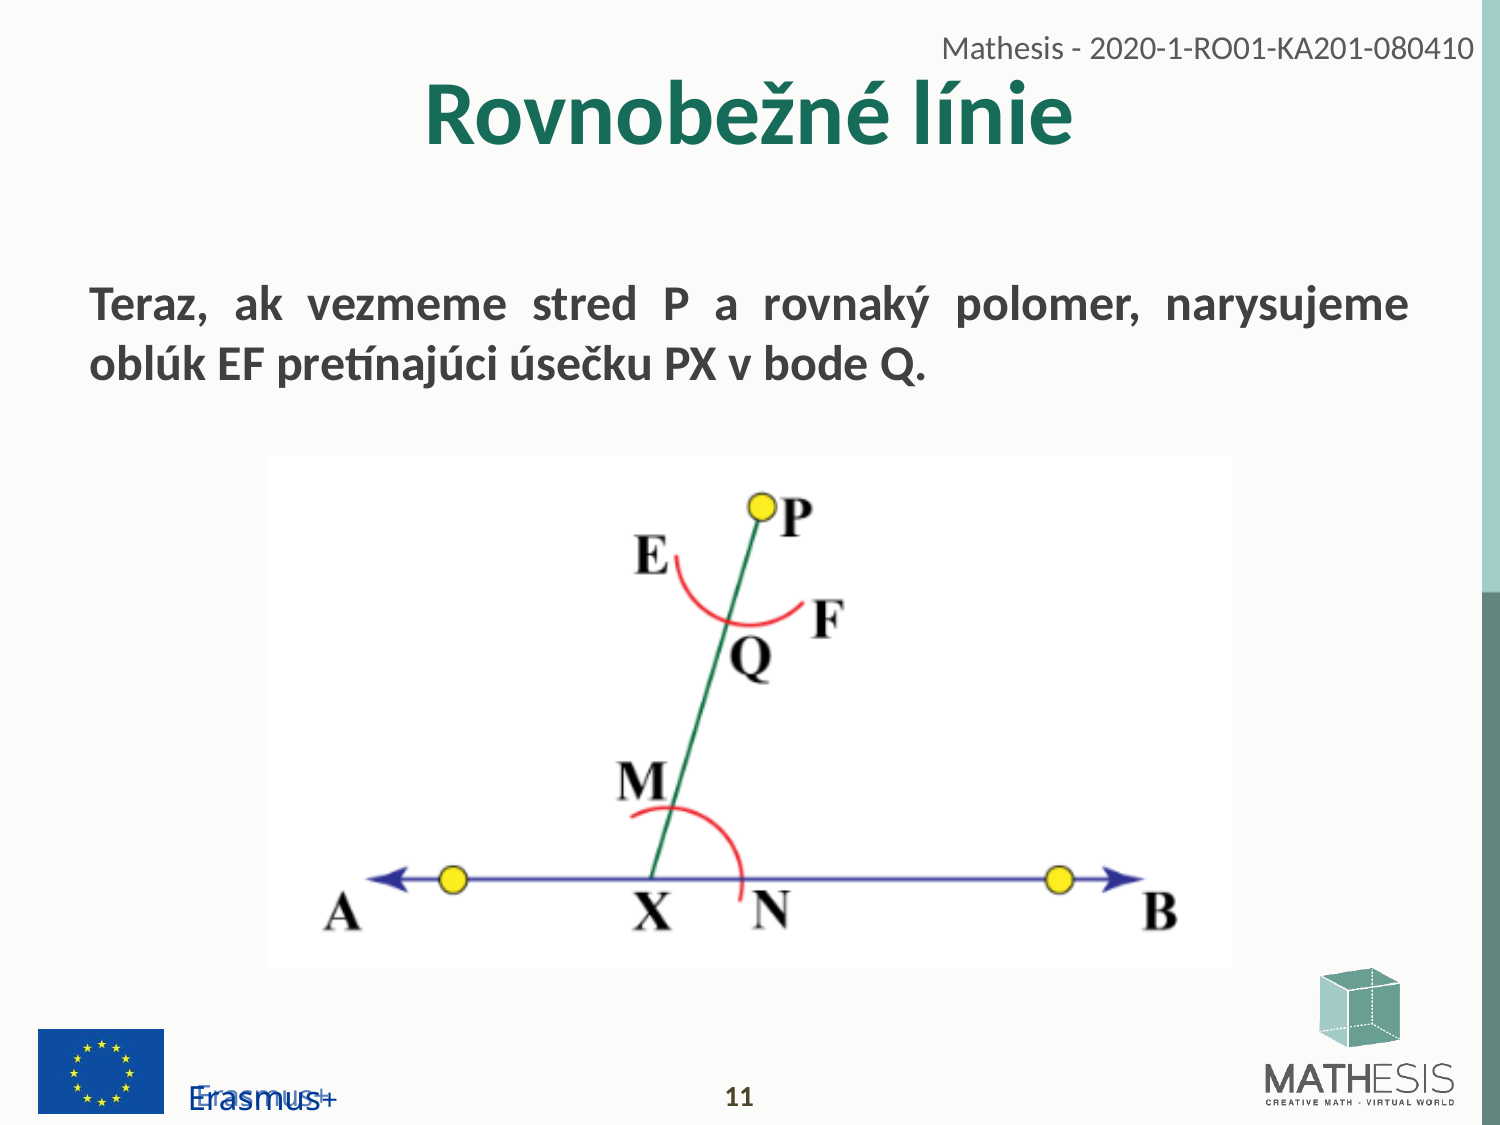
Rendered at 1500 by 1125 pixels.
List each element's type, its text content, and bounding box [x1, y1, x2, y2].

picture [38, 1029, 164, 1114]
list Teraz, ak vezmeme stred P a rovnaký polomer, narysujeme oblúk EF pretínajúci úsečku PX v bode Q. [75, 262, 1425, 398]
picture [268, 455, 1232, 969]
title Rovnobežné línie [75, 45, 1425, 233]
